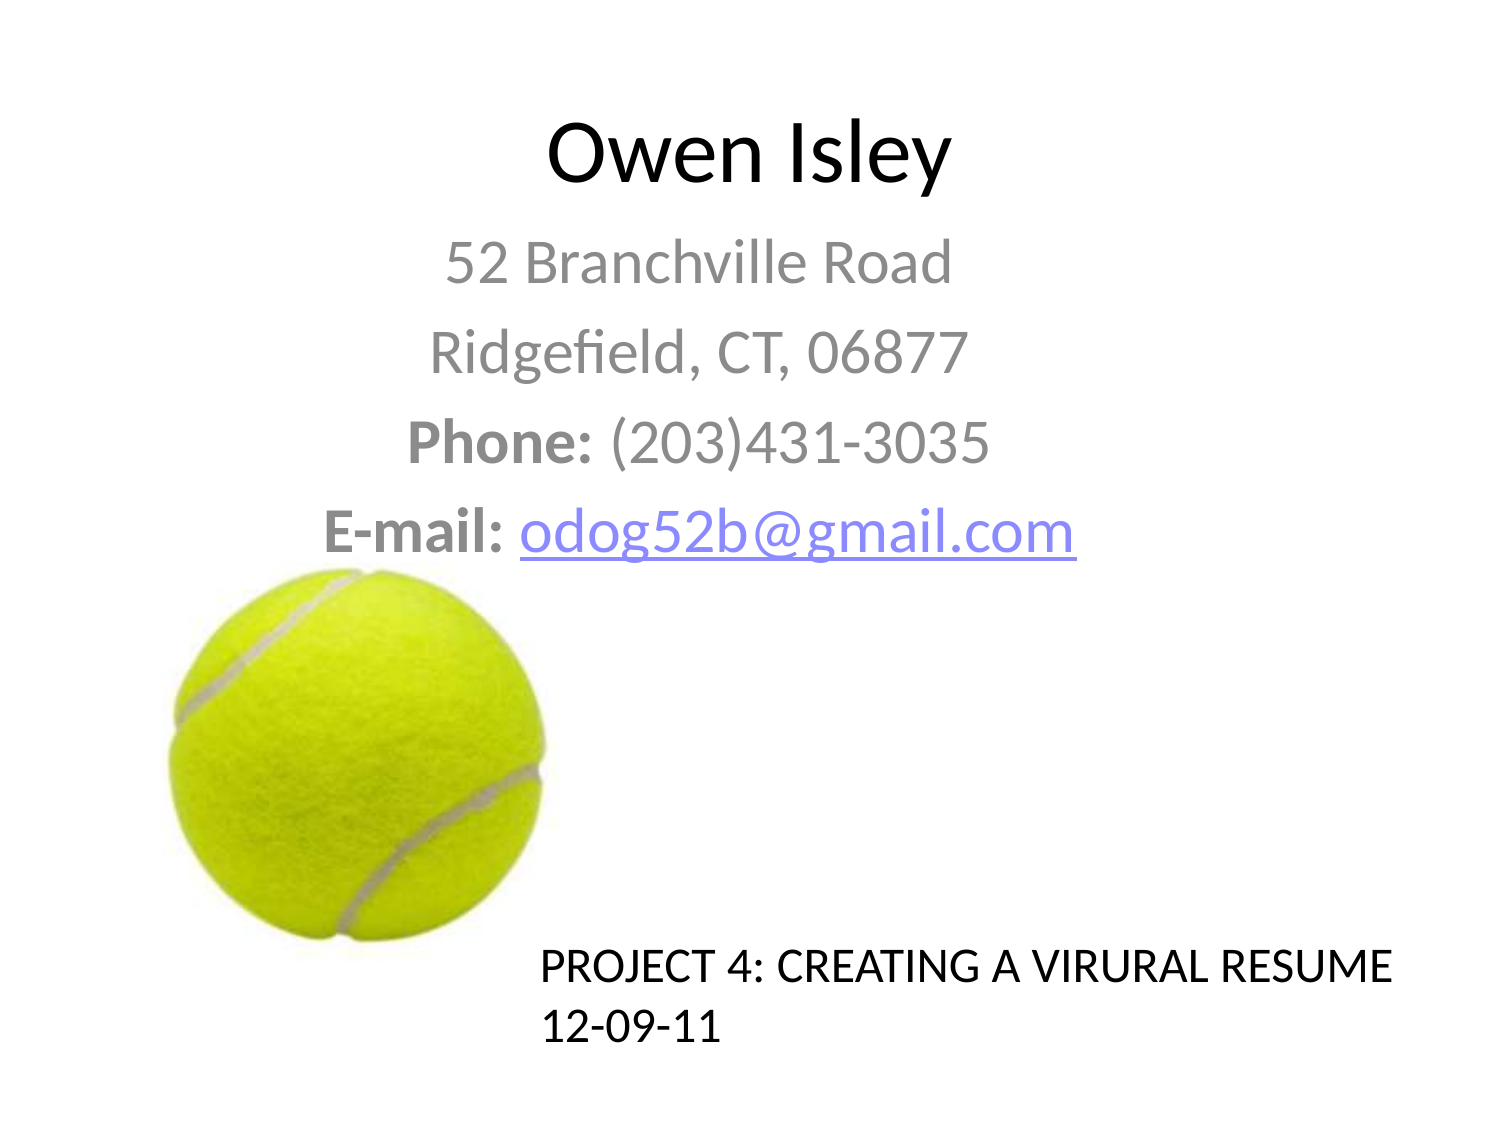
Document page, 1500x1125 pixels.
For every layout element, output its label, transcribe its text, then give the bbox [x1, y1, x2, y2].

text_box PROJECT 4: CREATING A VIRURAL RESUME 12-09-11 [525, 924, 1475, 1060]
title Owen Isley [112, 24, 1388, 267]
picture [137, 537, 576, 976]
subtitle 52 Branchville Road Ridgefield, CT, 06877 Phone: (203)431-3035 E-mail: odog52b@gmail.com [174, 212, 1225, 575]
